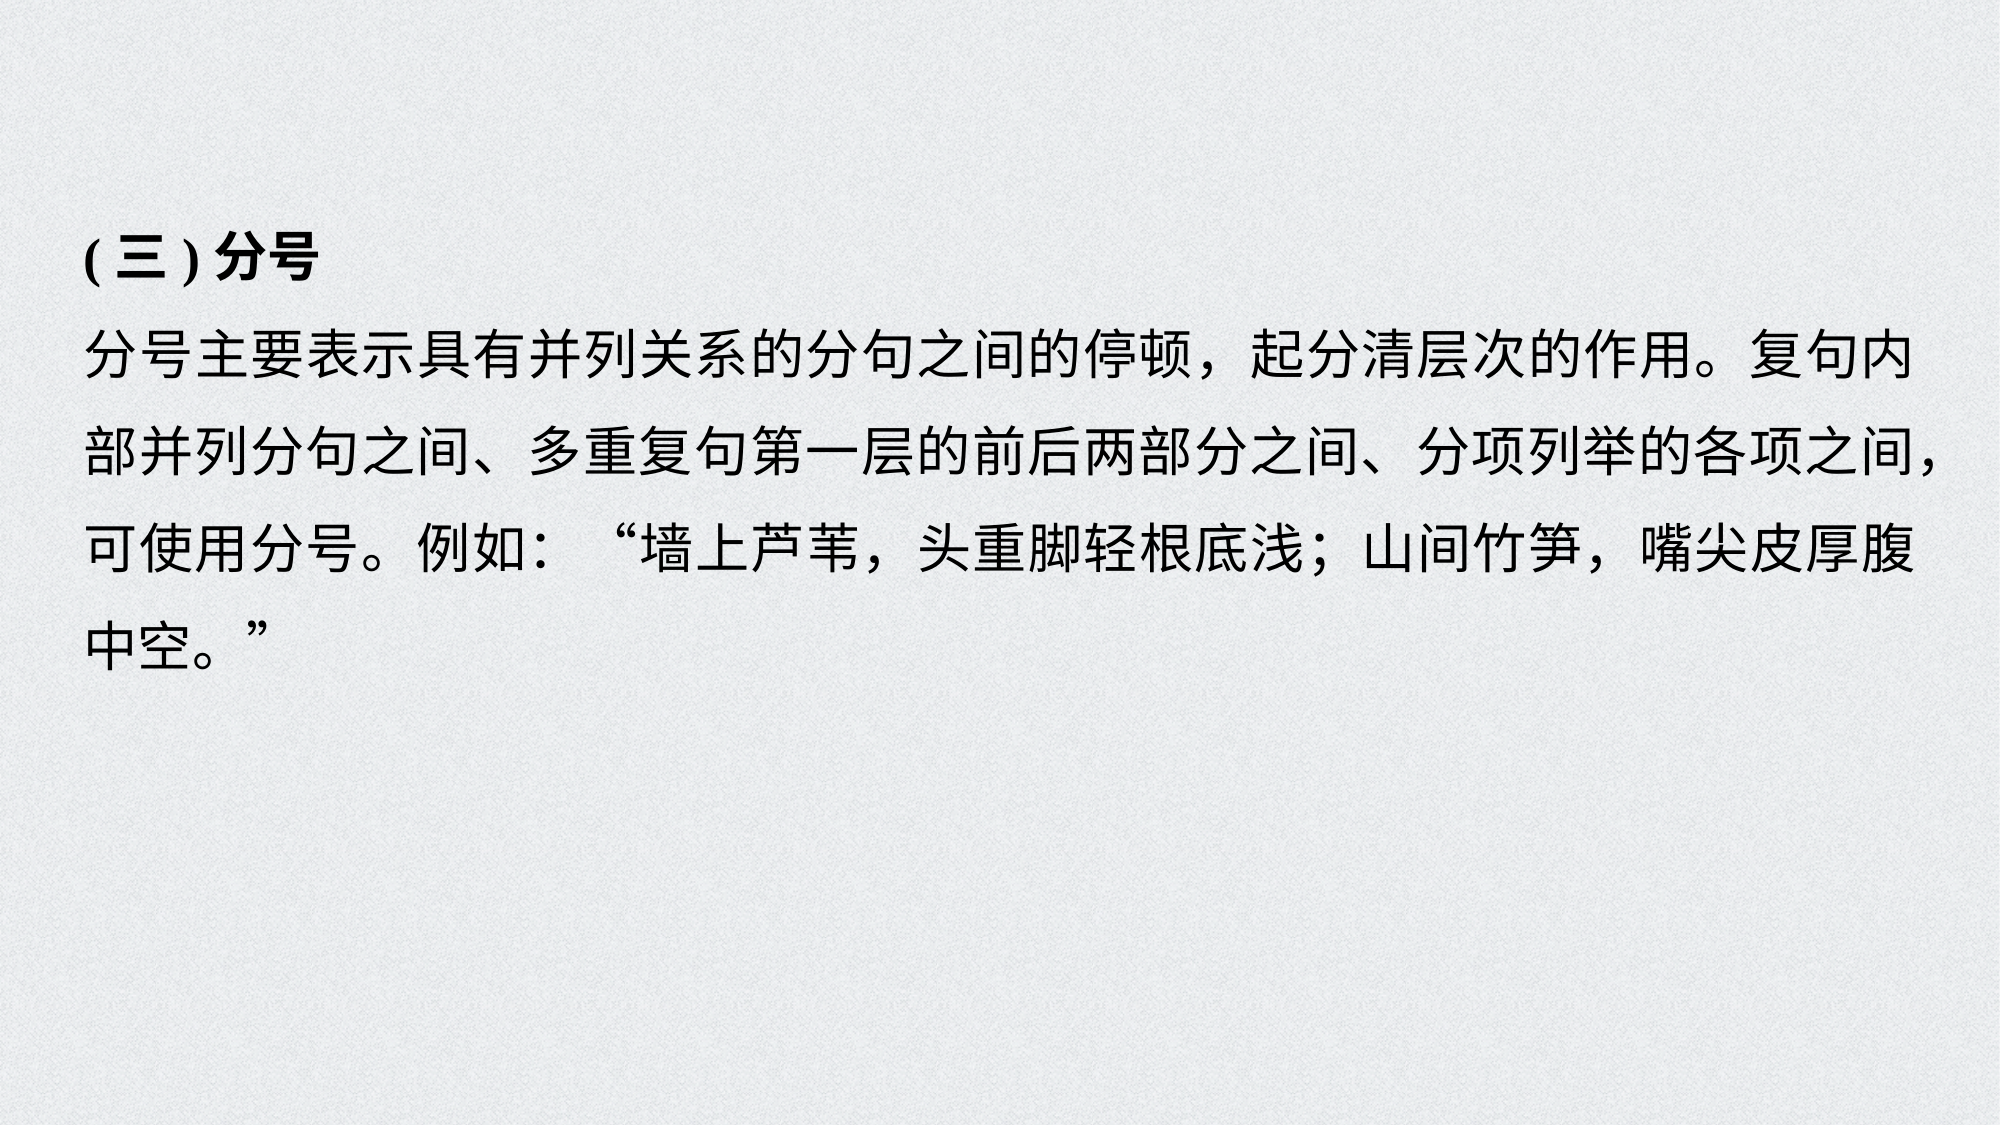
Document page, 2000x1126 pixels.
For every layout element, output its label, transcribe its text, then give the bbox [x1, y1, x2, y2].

picture [0, 0, 2000, 1125]
text_box (三)分号 分号主要表示具有并列关系的分句之间的停顿，起分清层次的作用。复句内部并列分句之间、多重复句第一层的前后两部分之间、分项列举的各项之间，可使用分号。例如：“墙上芦苇，头重脚轻根底浅；山间竹笋，嘴尖皮厚腹中空。” [63, 180, 1936, 688]
